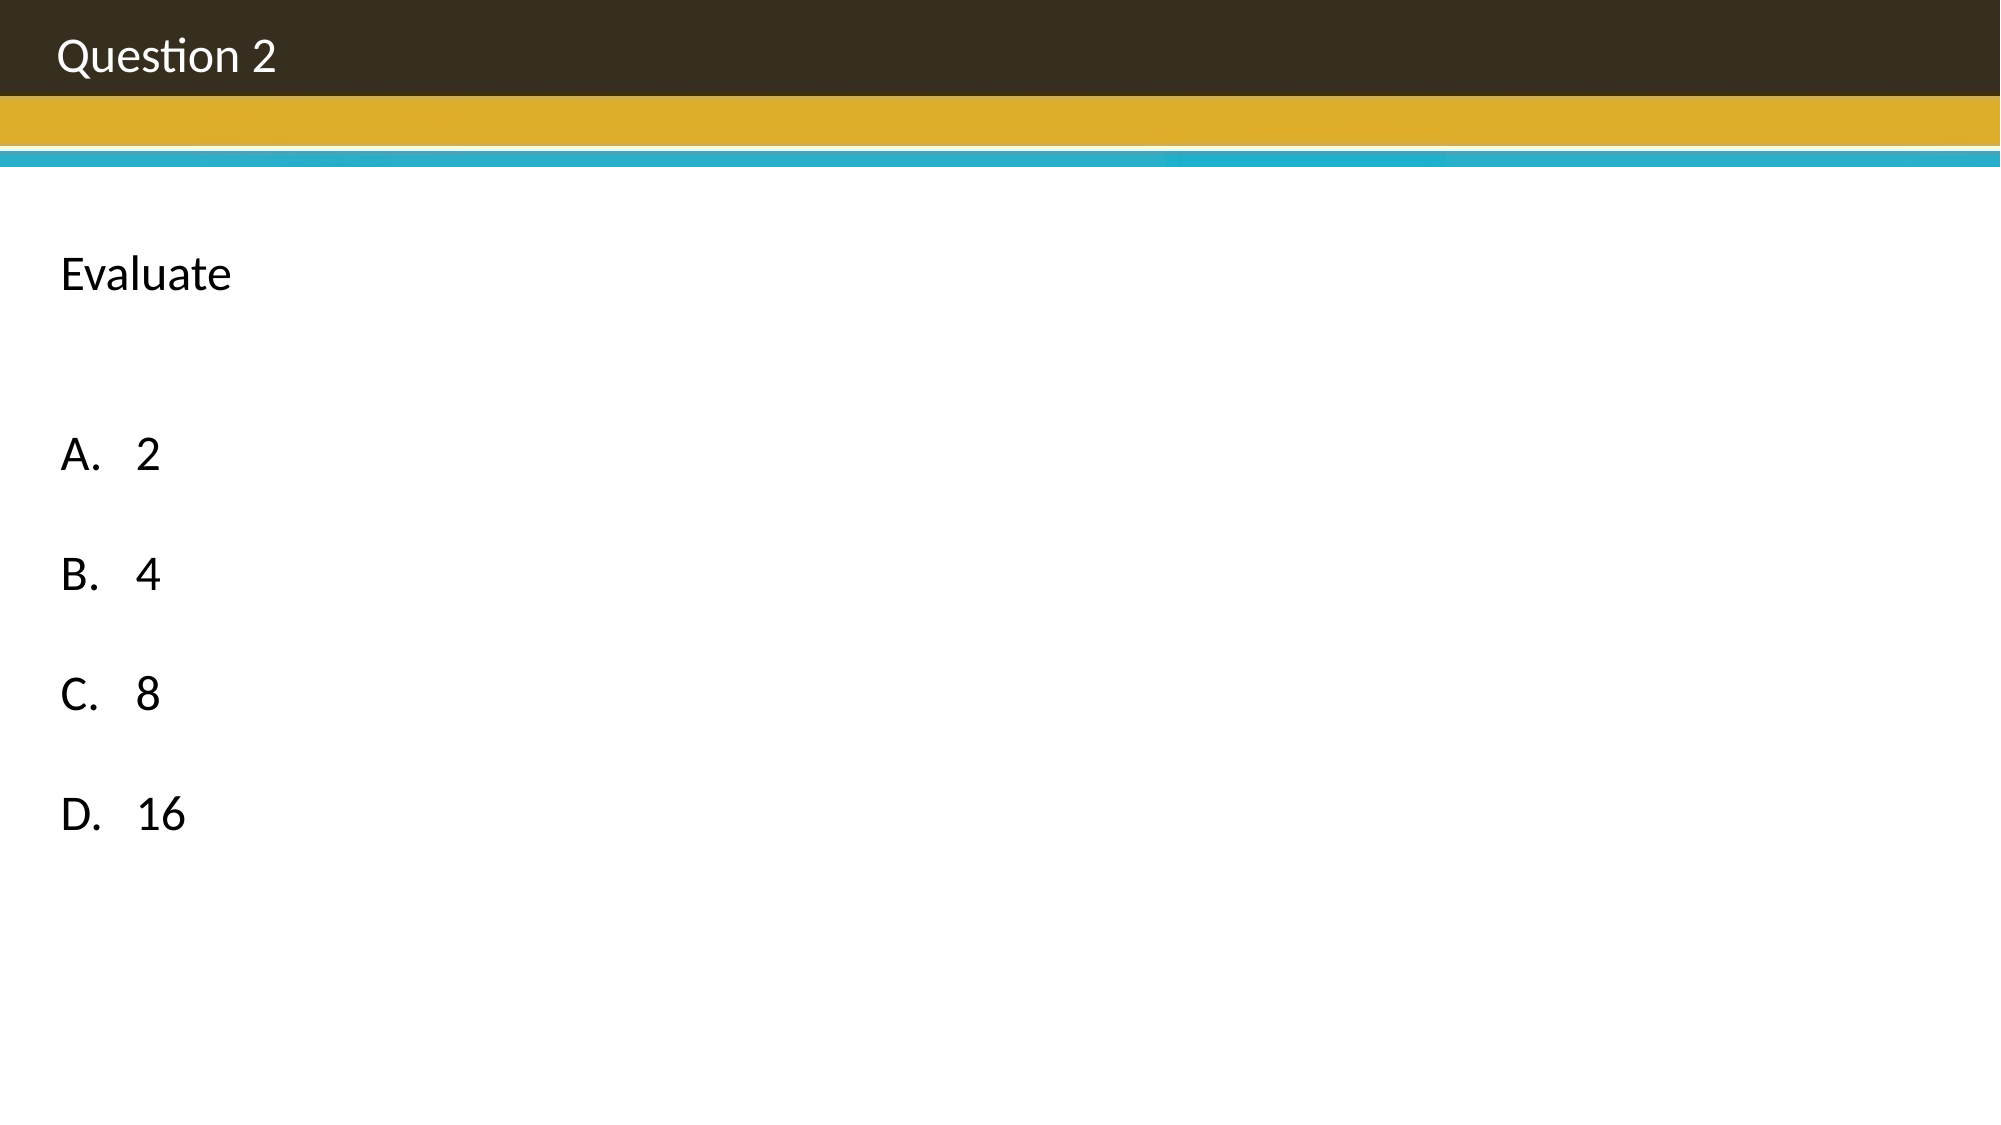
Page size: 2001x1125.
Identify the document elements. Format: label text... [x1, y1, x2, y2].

text_box Question 2 [41, 14, 293, 90]
picture [0, 0, 2000, 167]
